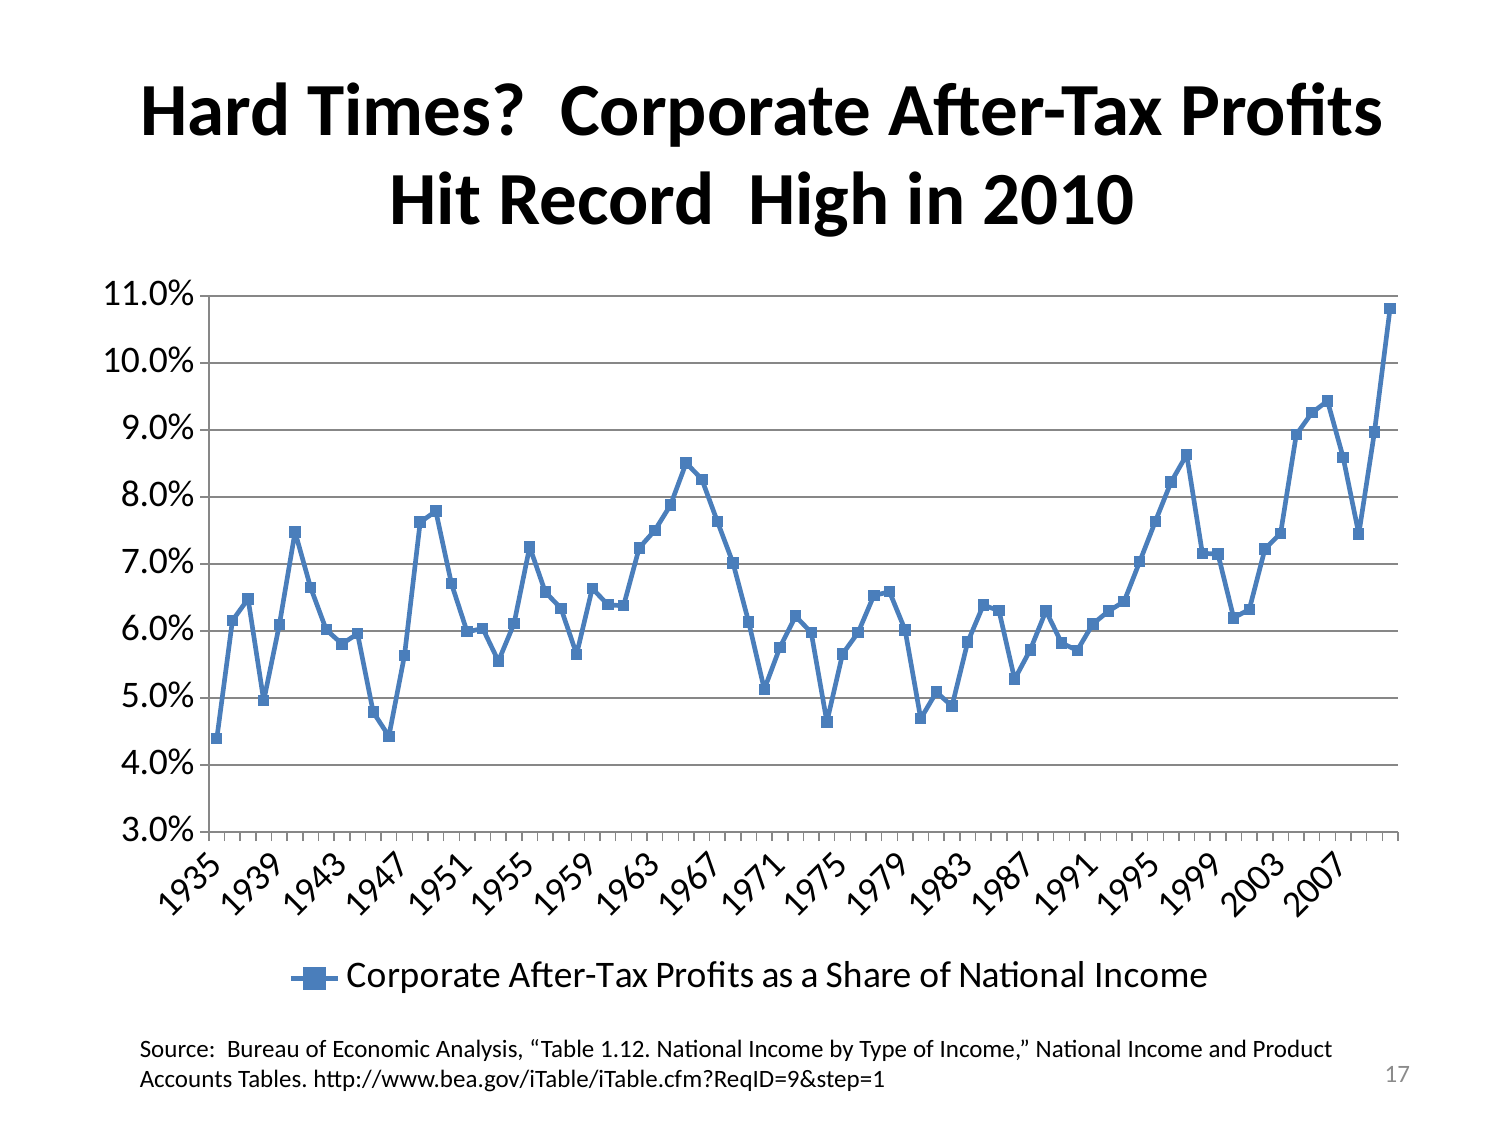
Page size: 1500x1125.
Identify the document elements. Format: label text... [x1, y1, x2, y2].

chart [74, 262, 1426, 1006]
slide_number 17 [1074, 1042, 1425, 1103]
text_box Source: Bureau of Economic Analysis, “Table 1.12. National Income by Type of Income,” National Income and Product Accounts Tables. http://www.bea.gov/iTable/iTable.cfm?ReqID=9&step=1 [125, 1024, 1363, 1100]
title Hard Times? Corporate After-Tax Profits Hit Record High in 2010 [87, 24, 1438, 275]
